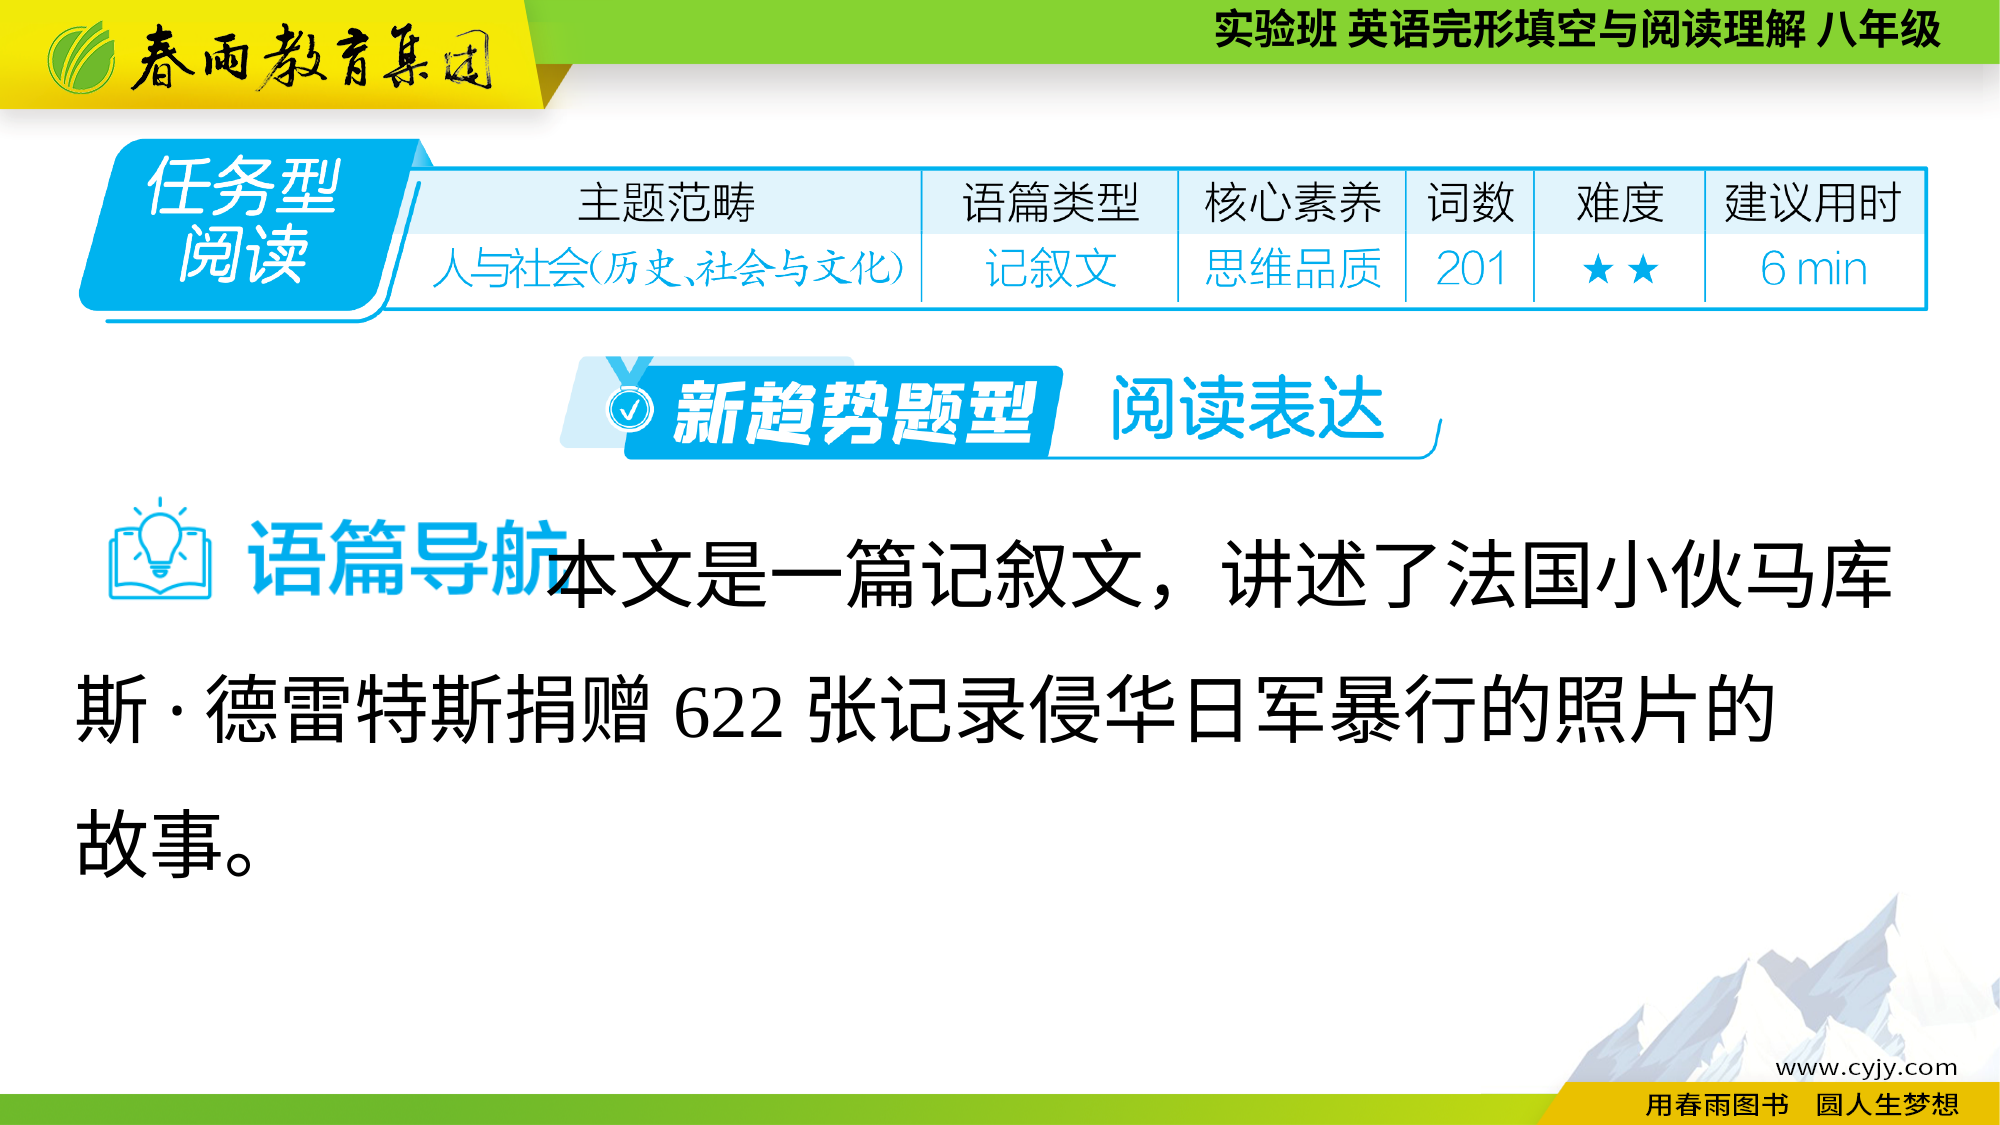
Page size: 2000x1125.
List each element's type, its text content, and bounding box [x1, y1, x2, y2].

picture [0, 0, 2000, 1125]
list 本文是一篇记叙文，讲述了法国小伙马库斯·德雷特斯捐赠622张记录侵华日军暴行的照片的 故事。 [59, 474, 1944, 882]
